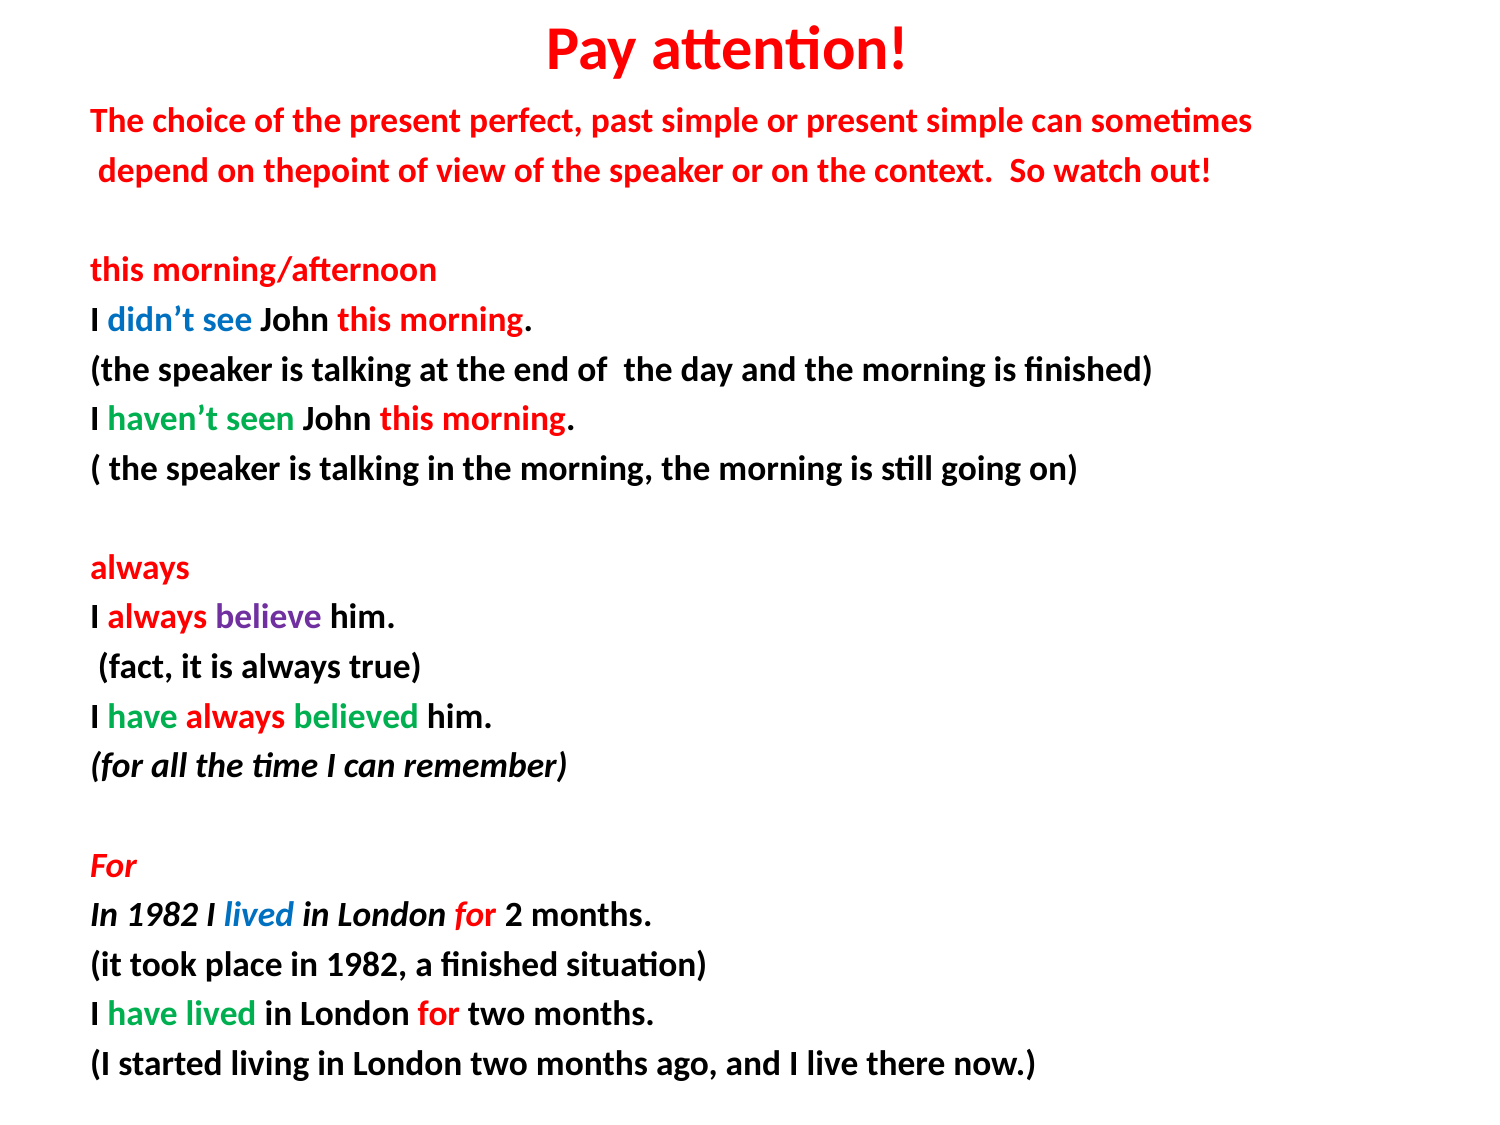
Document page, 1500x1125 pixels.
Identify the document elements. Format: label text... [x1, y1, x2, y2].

list The choice of the present perfect, past simple or present simple can sometimes depend on thepoint of view of the speaker or on the context. So watch out! this morning/afternoon I didn’t see John this morning. (the speaker is talking at the end of the day and the morning is finished) I haven’t seen John this morning. ( the speaker is talking in the morning, the morning is still going on) always I always believe him. (fact, it is always true) I have always believed him. (for all the time I can remember) For In 1982 I lived in London for 2 months. (it took place in 1982, a finished situation) I have lived in London for two months. (I started living in London two months ago, and I live there now.) [75, 90, 1425, 1125]
title Pay attention! [53, 0, 1404, 90]
